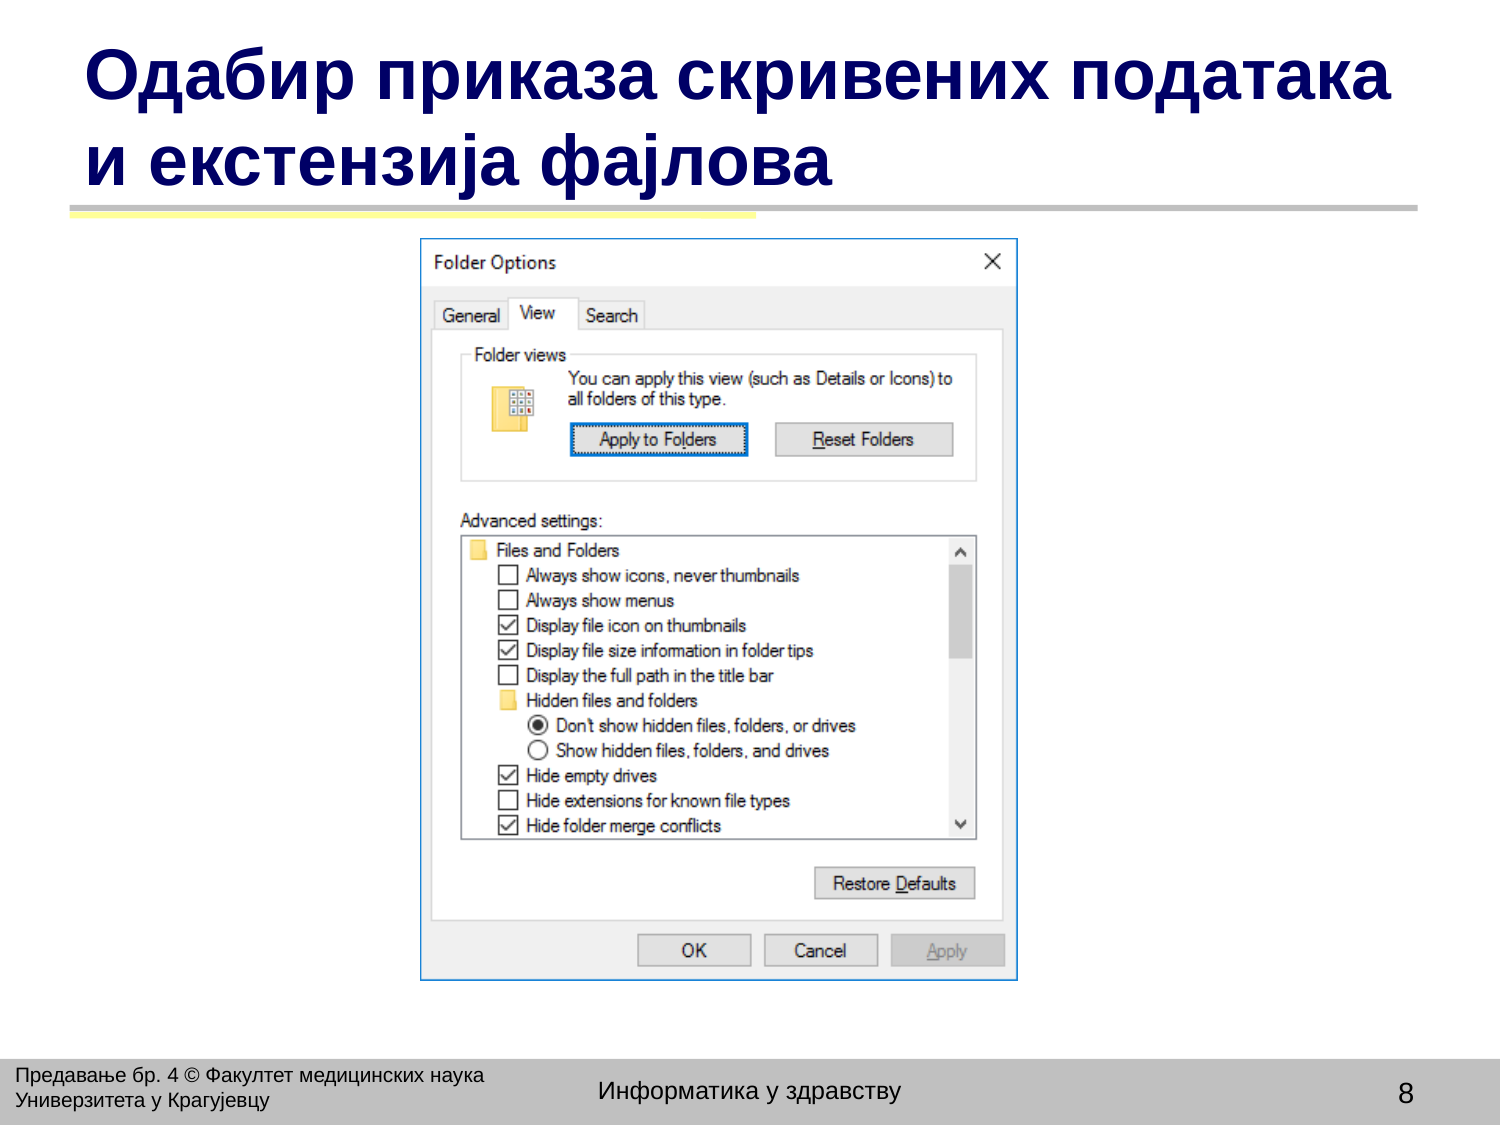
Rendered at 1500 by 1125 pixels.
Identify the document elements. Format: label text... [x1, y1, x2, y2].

title Одабир приказа скривених података и екстензија фајлова [69, 19, 1426, 208]
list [420, 238, 1018, 982]
slide_number Предавање бр. 4 © Факултет медицинских наука Универзитета у Крагујевцу [0, 1053, 617, 1108]
slide_number 8 [1079, 1066, 1430, 1125]
footer Информатика у здравству [512, 1066, 988, 1125]
